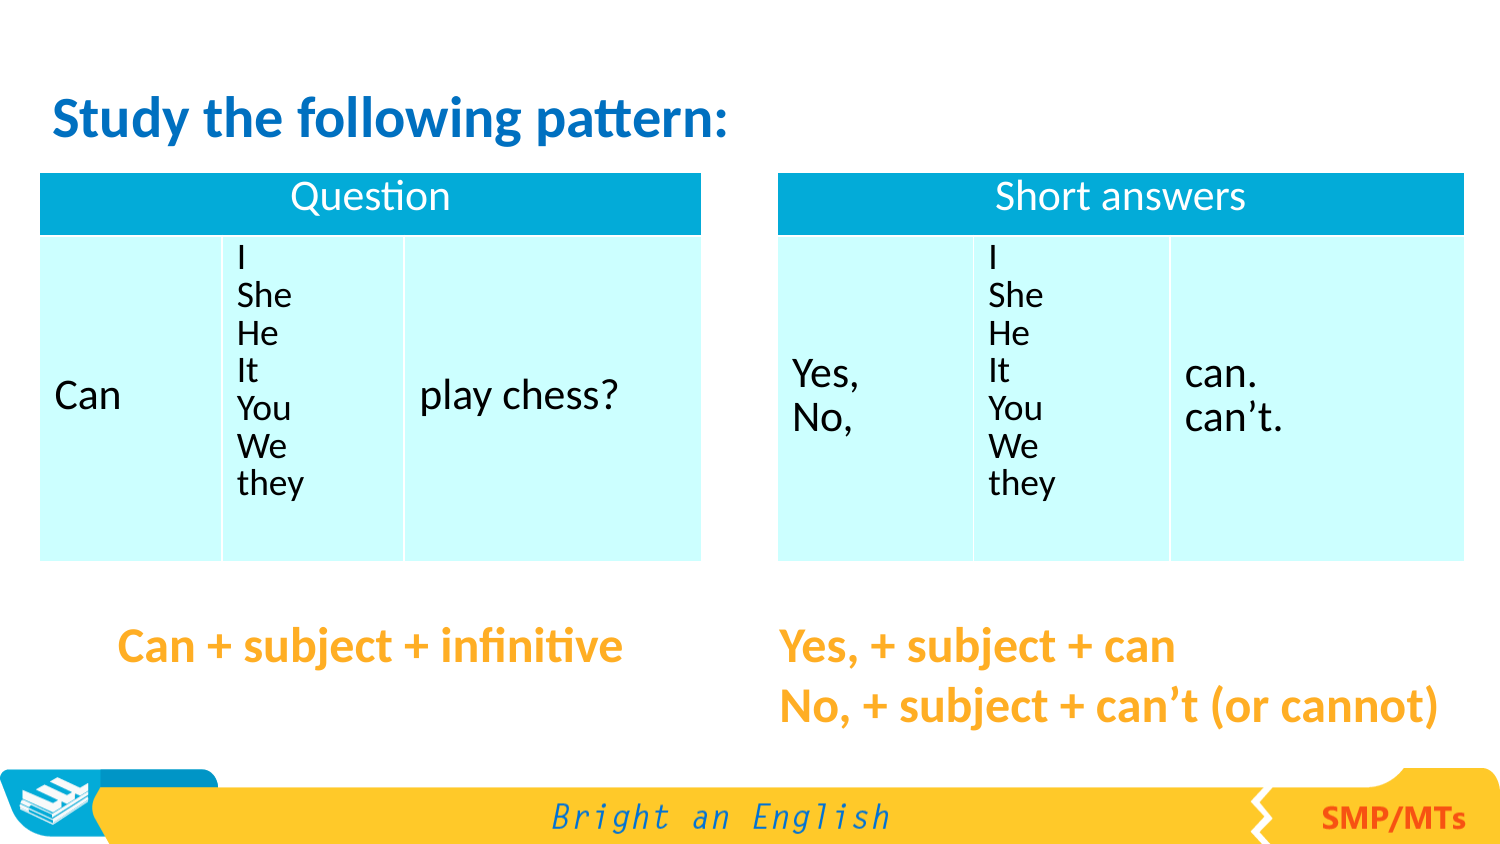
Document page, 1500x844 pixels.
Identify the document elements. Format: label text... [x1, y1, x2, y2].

table_cell Can [40, 237, 221, 561]
text_box Study the following pattern: [37, 71, 788, 157]
text_box Yes, + subject + can No, + subject + can’t (or cannot) [764, 604, 1488, 740]
picture [20, 778, 88, 823]
table_cell I She He It You We they [974, 237, 1169, 561]
table_cell can. can’t. [1171, 237, 1464, 561]
picture [0, 768, 1500, 844]
table_header Question [40, 173, 701, 235]
table_header Short answers [778, 173, 1464, 235]
table_cell I She He It You We they [223, 237, 403, 561]
table_cell Yes, No, [778, 237, 973, 561]
text_box Can + subject + infinitive [58, 604, 683, 680]
table_cell play chess? [405, 237, 701, 561]
